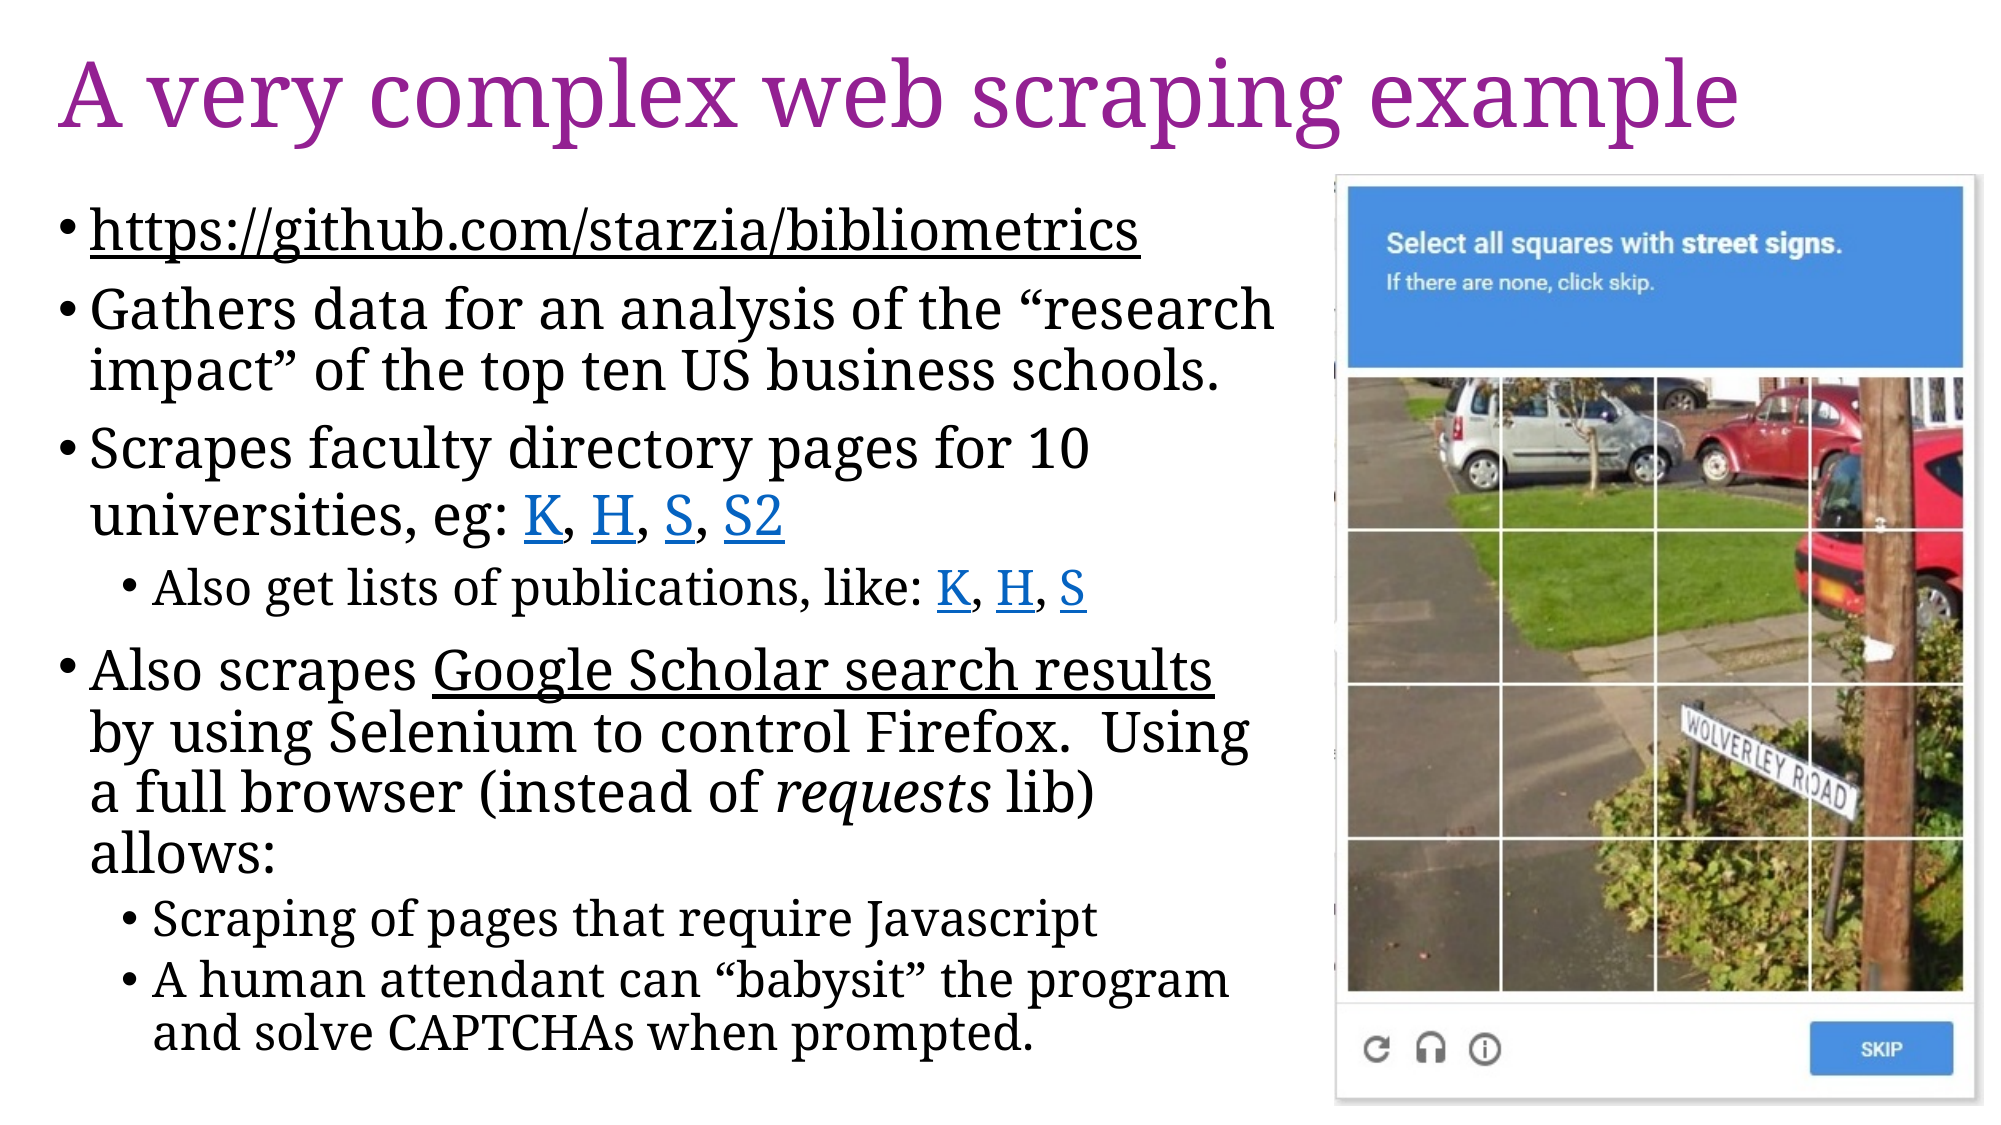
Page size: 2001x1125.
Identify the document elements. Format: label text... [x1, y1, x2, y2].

list https://github.com/starzia/bibliometrics Gathers data for an analysis of the “research impact” of the top ten US business schools. Scrapes faculty directory pages for 10 universities, eg: K, H, S, S2 Also get lists of publications, like: K, H, S Also scrapes Google Scholar search results by using Selenium to control Firefox. Using a full browser (instead of requests lib) allows: Scraping of pages that require Javascript A human attendant can “babysit” the program and solve CAPTCHAs when prompted. [43, 188, 1300, 1106]
title A very complex web scraping example [43, 25, 1953, 171]
picture [1334, 174, 1984, 1106]
